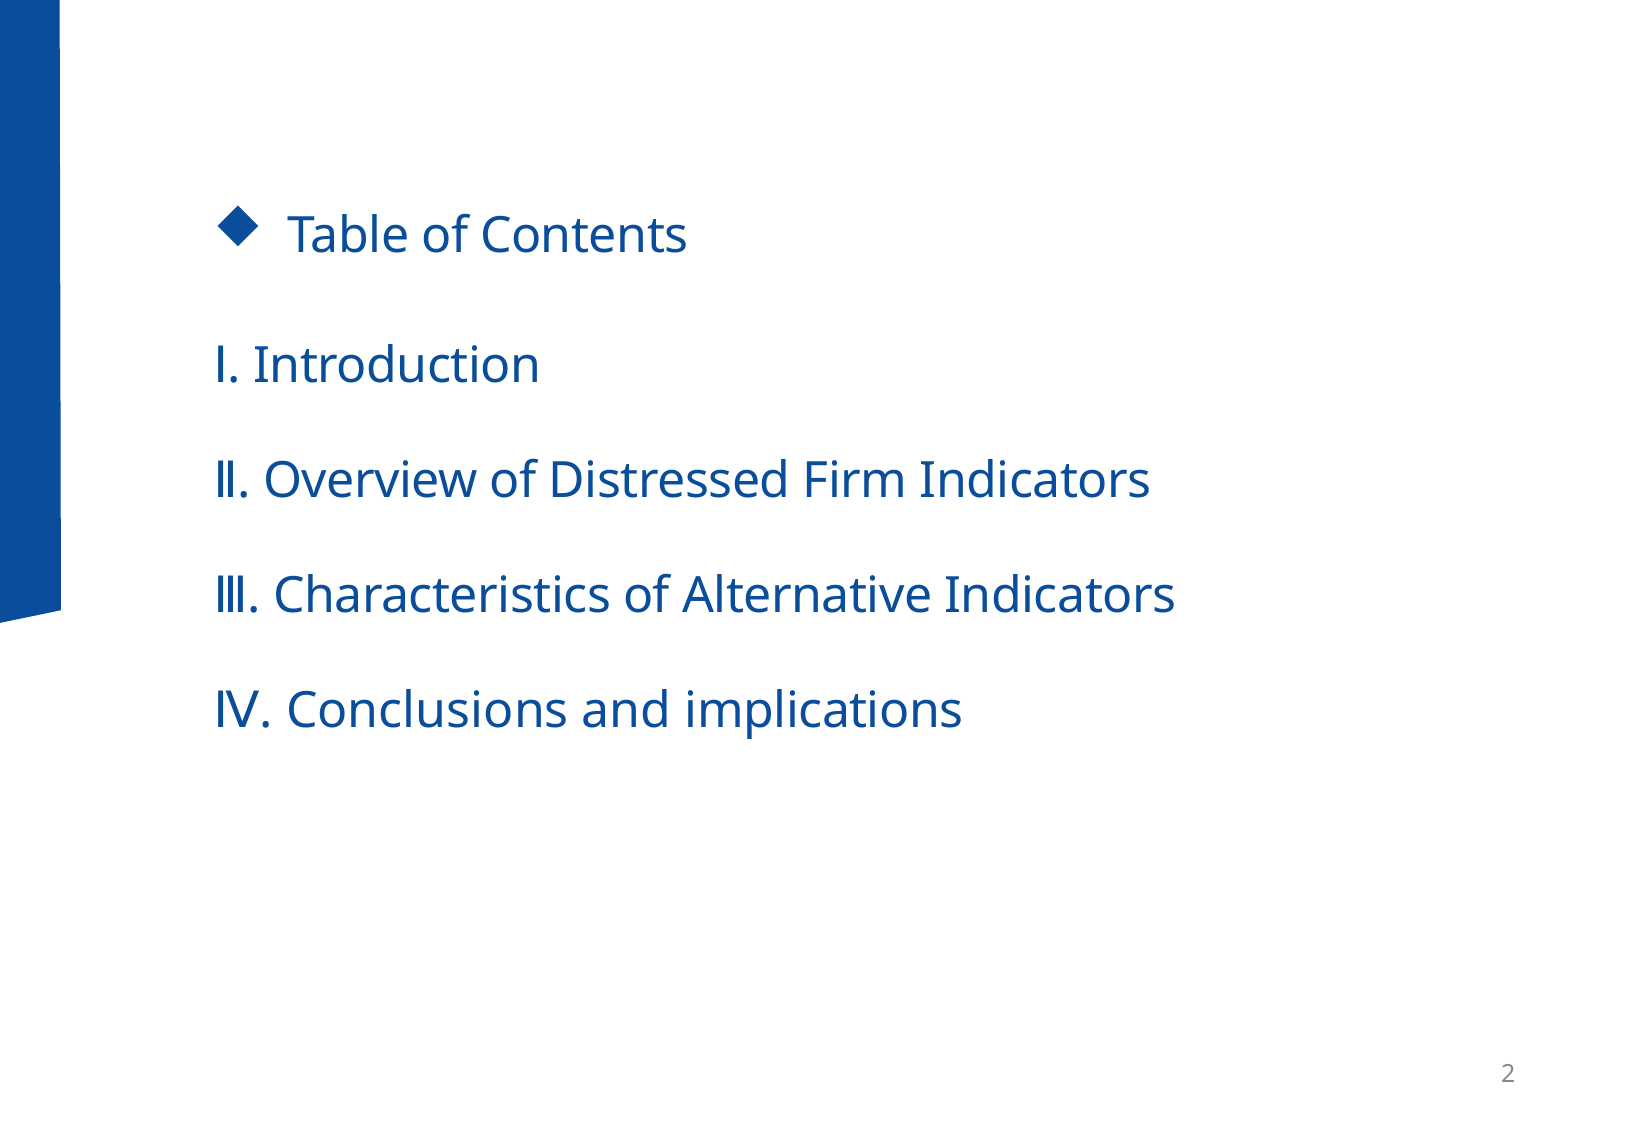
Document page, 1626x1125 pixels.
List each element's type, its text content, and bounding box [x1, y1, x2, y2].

slide_number 2 [1495, 1053, 1538, 1125]
text_box [0, 0, 61, 623]
text_box Table of Contents Ⅰ. Introduction Ⅱ. Overview of Distressed Firm Indicators Ⅲ. Characteristics of Alternative Indicators Ⅳ. Conclusions and implications [211, 200, 1238, 738]
